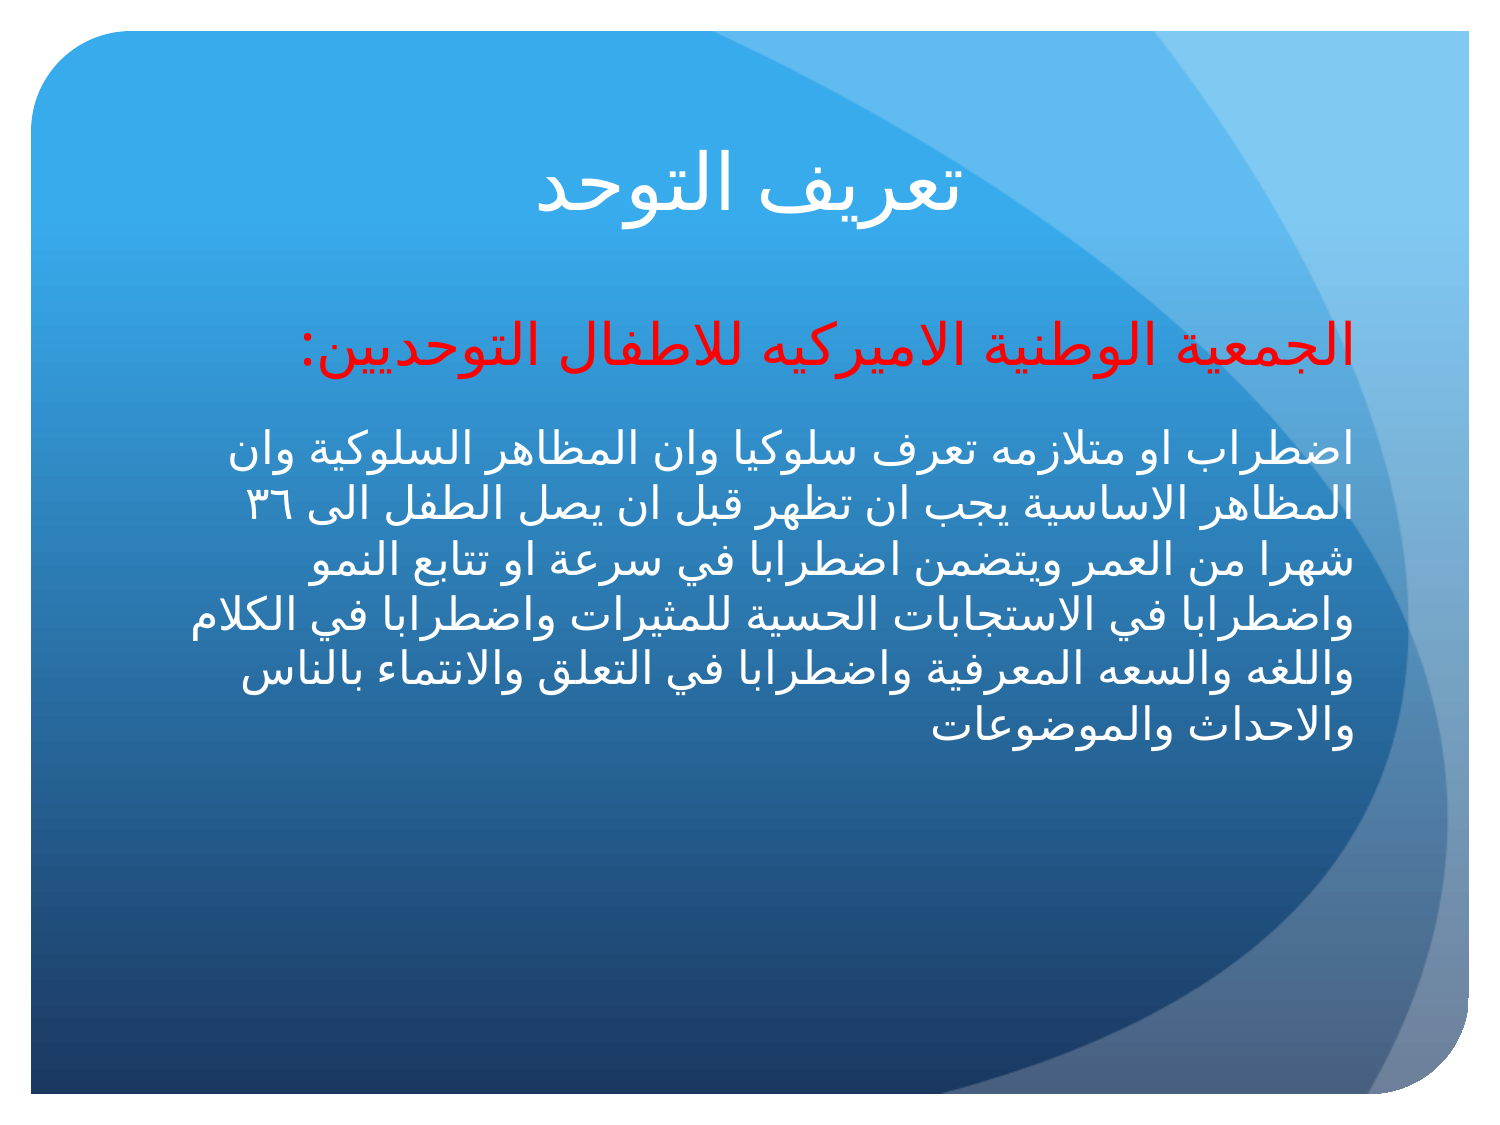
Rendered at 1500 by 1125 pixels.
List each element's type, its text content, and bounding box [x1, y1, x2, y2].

picture [24, 30, 1473, 1094]
title تعريف التوحد [127, 62, 1372, 234]
list الجمعية الوطنية الاميركيه للاطفال التوحديين: اضطراب او متلازمه تعرف سلوكيا وان المظاهر السلوكية وان المظاهر الاساسية يجب ان تظهر قبل ان يصل الطفل الى ٣٦ شهرا من العمر ويتضمن اضطرابا في سرعة او تتابع النمو واضطرابا في الاستجابات الحسية للمثيرات واضطرابا في الكلام واللغه والسعه المعرفية واضطرابا في التعلق والانتماء بالناس والاحداث والموضوعات [127, 299, 1372, 991]
